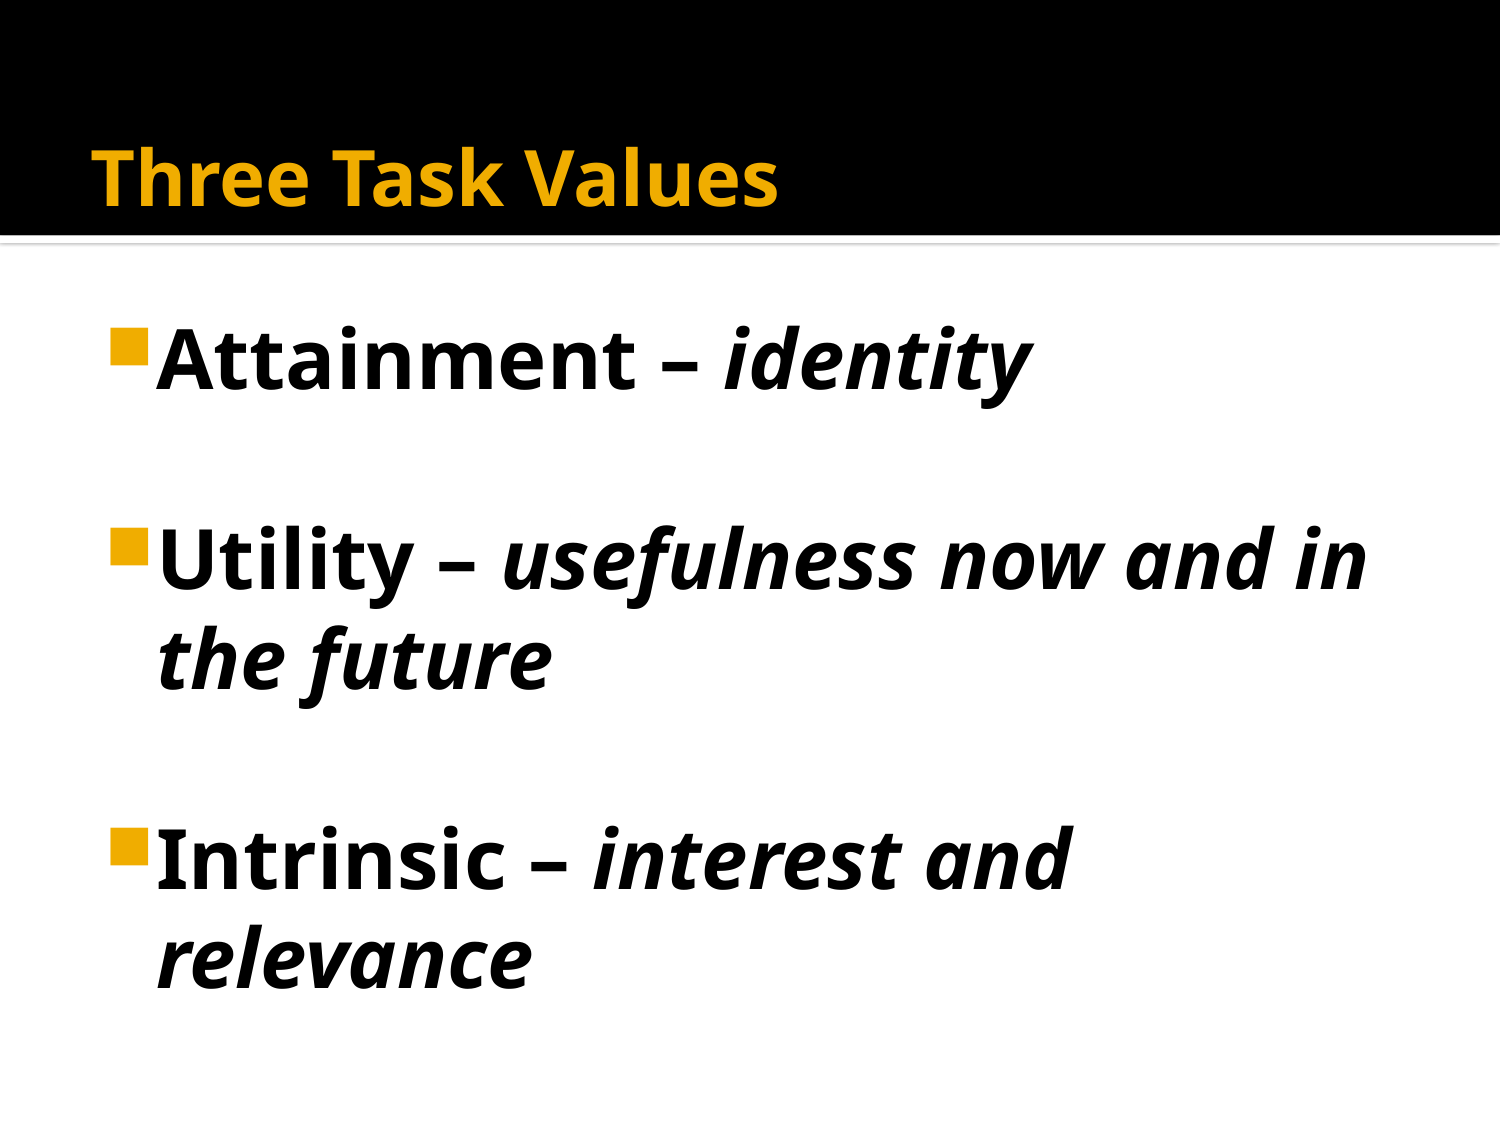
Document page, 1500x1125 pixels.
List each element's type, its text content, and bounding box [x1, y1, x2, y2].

title Three Task Values [75, 25, 1425, 231]
list Attainment – identity Utility – usefulness now and in the future Intrinsic – interest and relevance [75, 291, 1425, 1050]
